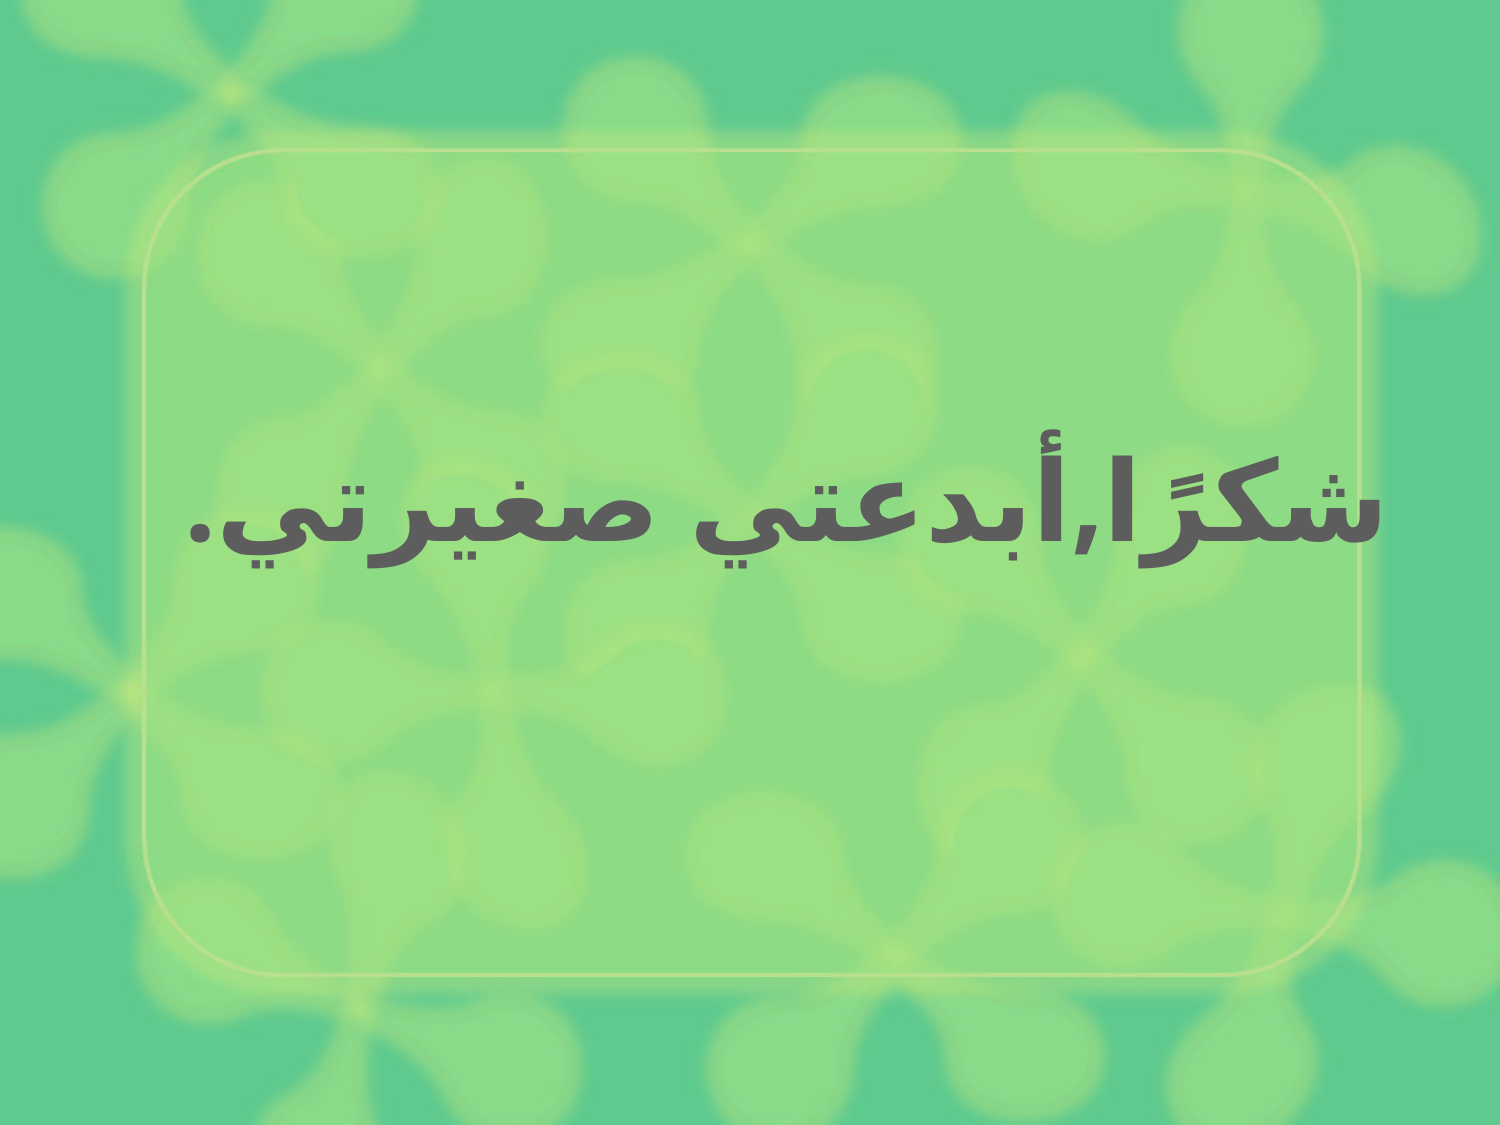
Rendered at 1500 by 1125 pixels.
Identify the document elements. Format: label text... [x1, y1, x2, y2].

text_box شكرًا,أبدعتي صغيرتي. [169, 421, 1405, 572]
